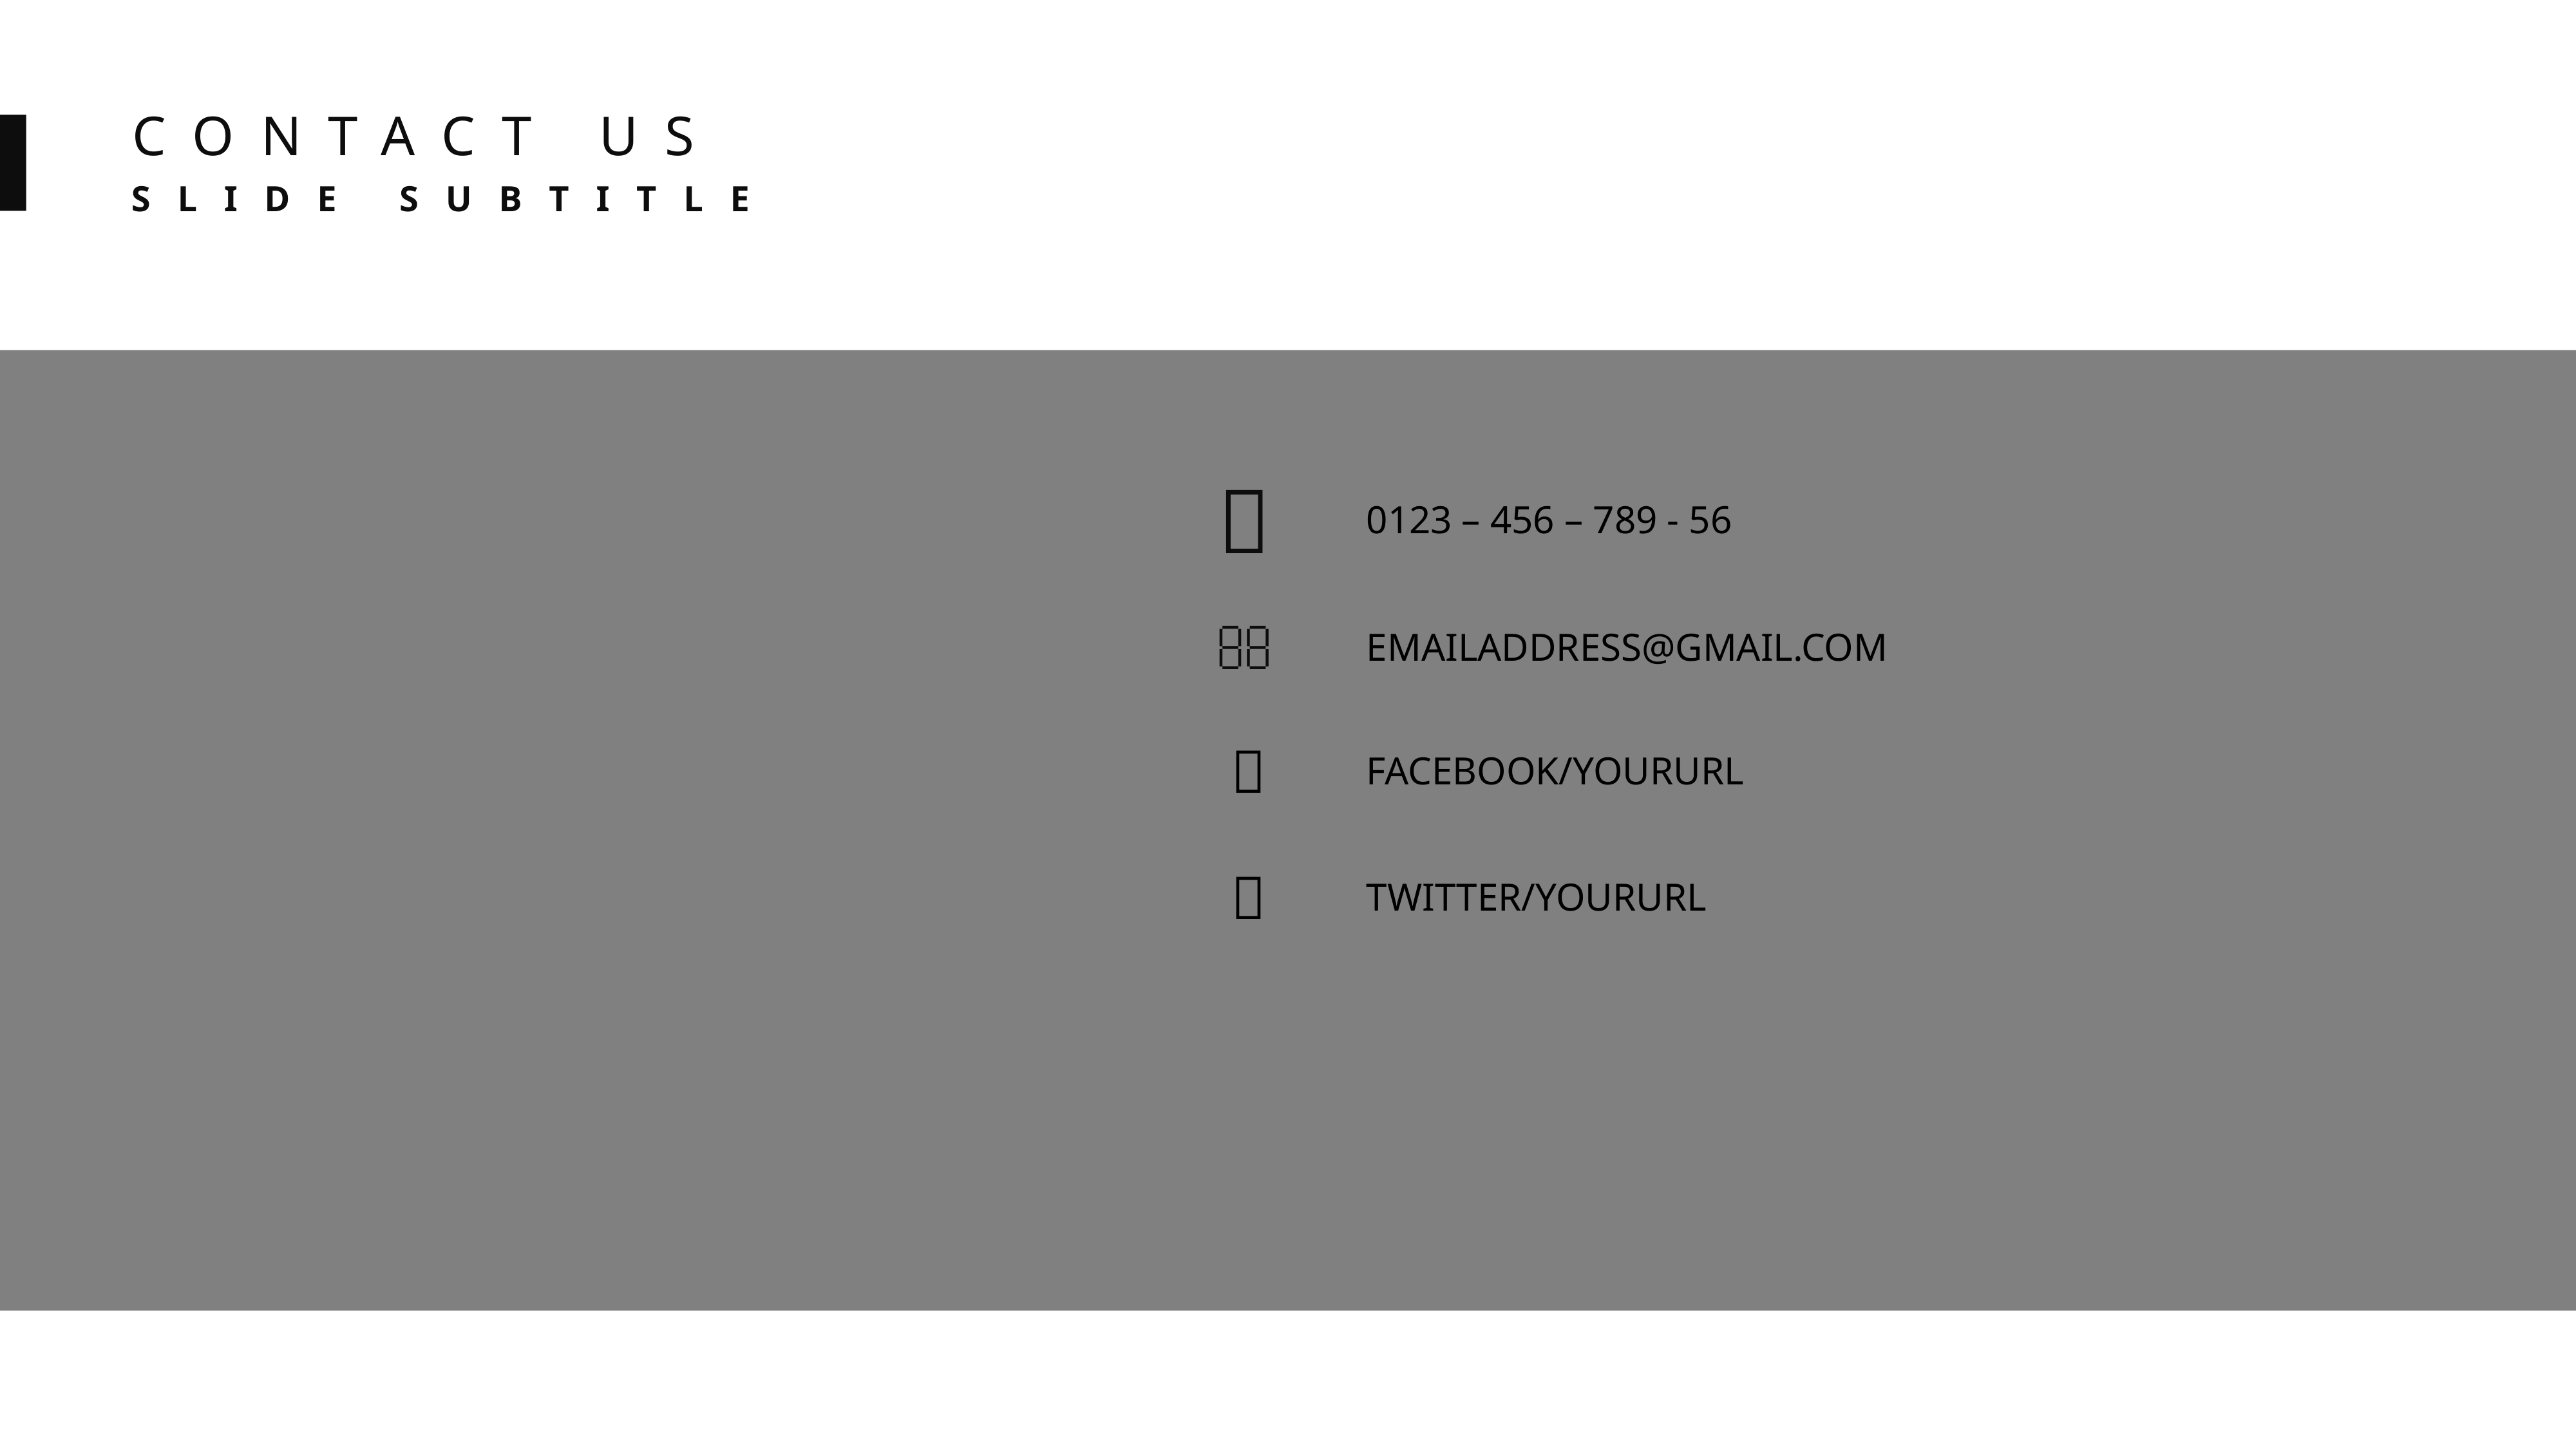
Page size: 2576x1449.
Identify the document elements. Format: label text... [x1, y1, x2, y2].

text_box  [1208, 460, 1281, 576]
text_box CONTACT US [122, 97, 705, 171]
text_box [0, 114, 27, 211]
text_box 0123 – 456 – 789 - 56 [1357, 491, 1835, 546]
text_box TWITTER/YOURURL [1357, 869, 1740, 923]
text_box SLIDE SUBTITLE [122, 171, 761, 223]
text_box  [1206, 605, 1283, 687]
text_box FACEBOOK/YOURURL [1357, 742, 1835, 797]
text_box  [1221, 729, 1268, 810]
text_box EMAILADDRESS@GMAIL.COM [1357, 618, 1908, 674]
text_box  [1221, 855, 1268, 936]
text_box [0, 350, 2576, 1311]
